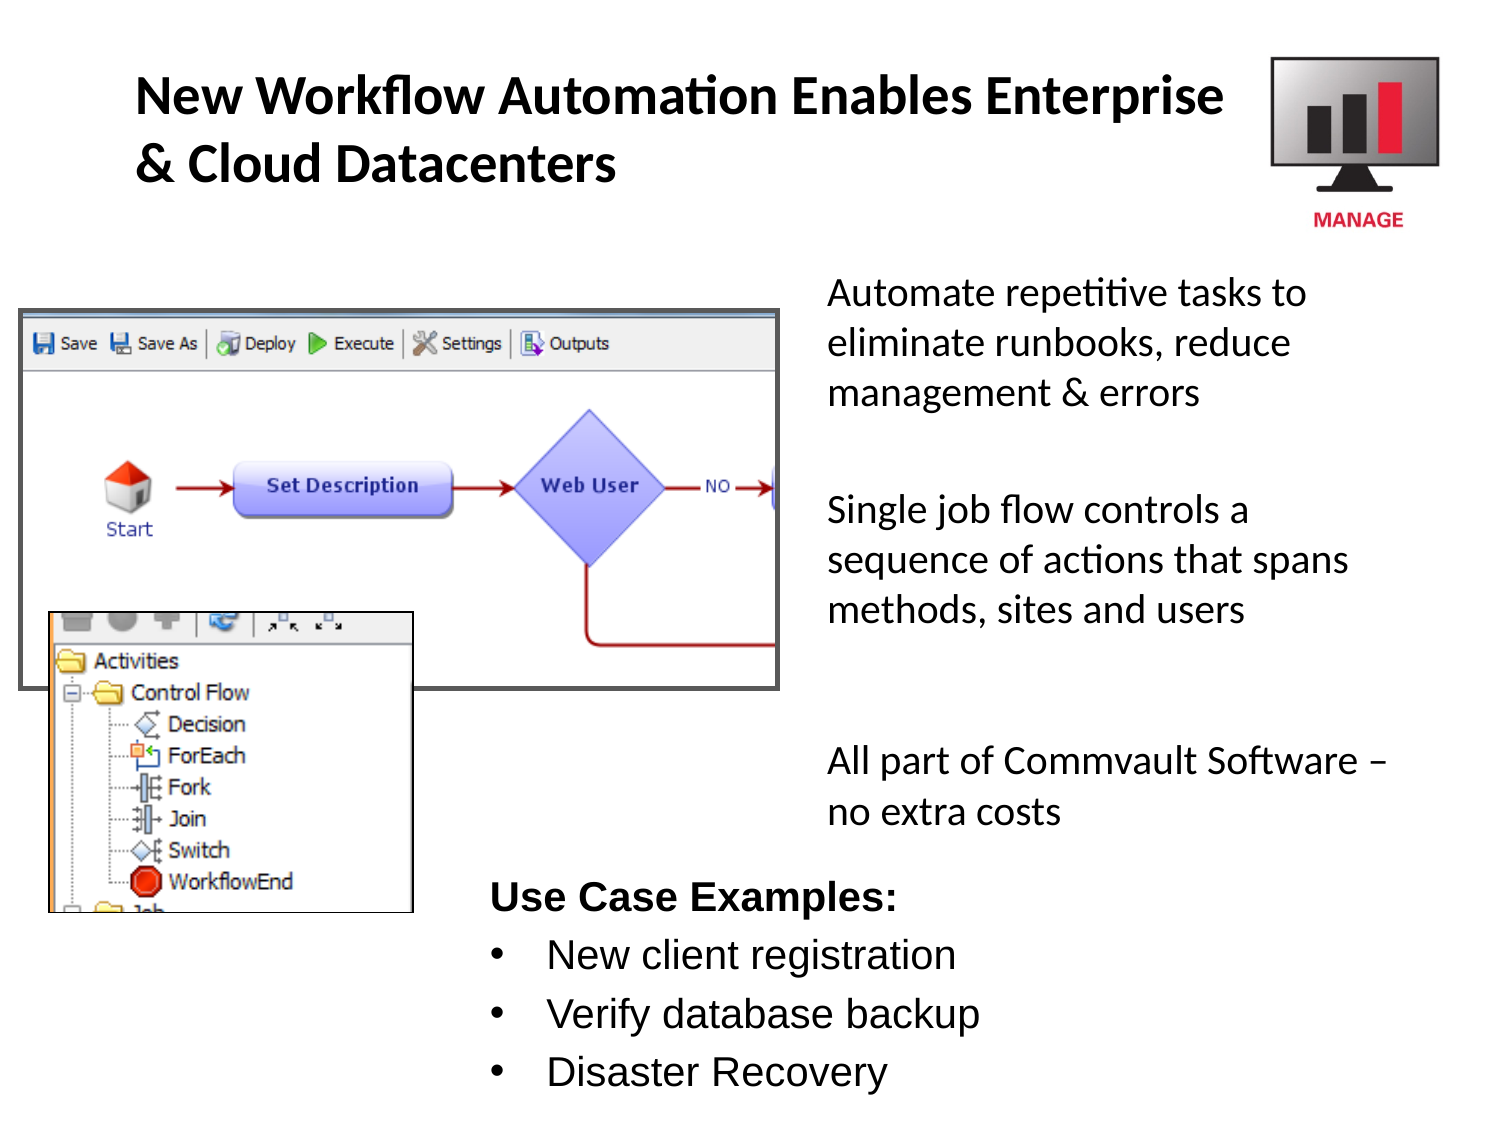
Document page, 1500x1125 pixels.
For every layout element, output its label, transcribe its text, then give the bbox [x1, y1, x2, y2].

picture [1262, 24, 1447, 235]
text_box Use Case Examples: New client registration Verify database backup Disaster Recovery [474, 862, 1025, 1125]
picture [22, 312, 776, 912]
title New Workflow Automation Enables Enterprise & Cloud Datacenters [120, 50, 1257, 202]
